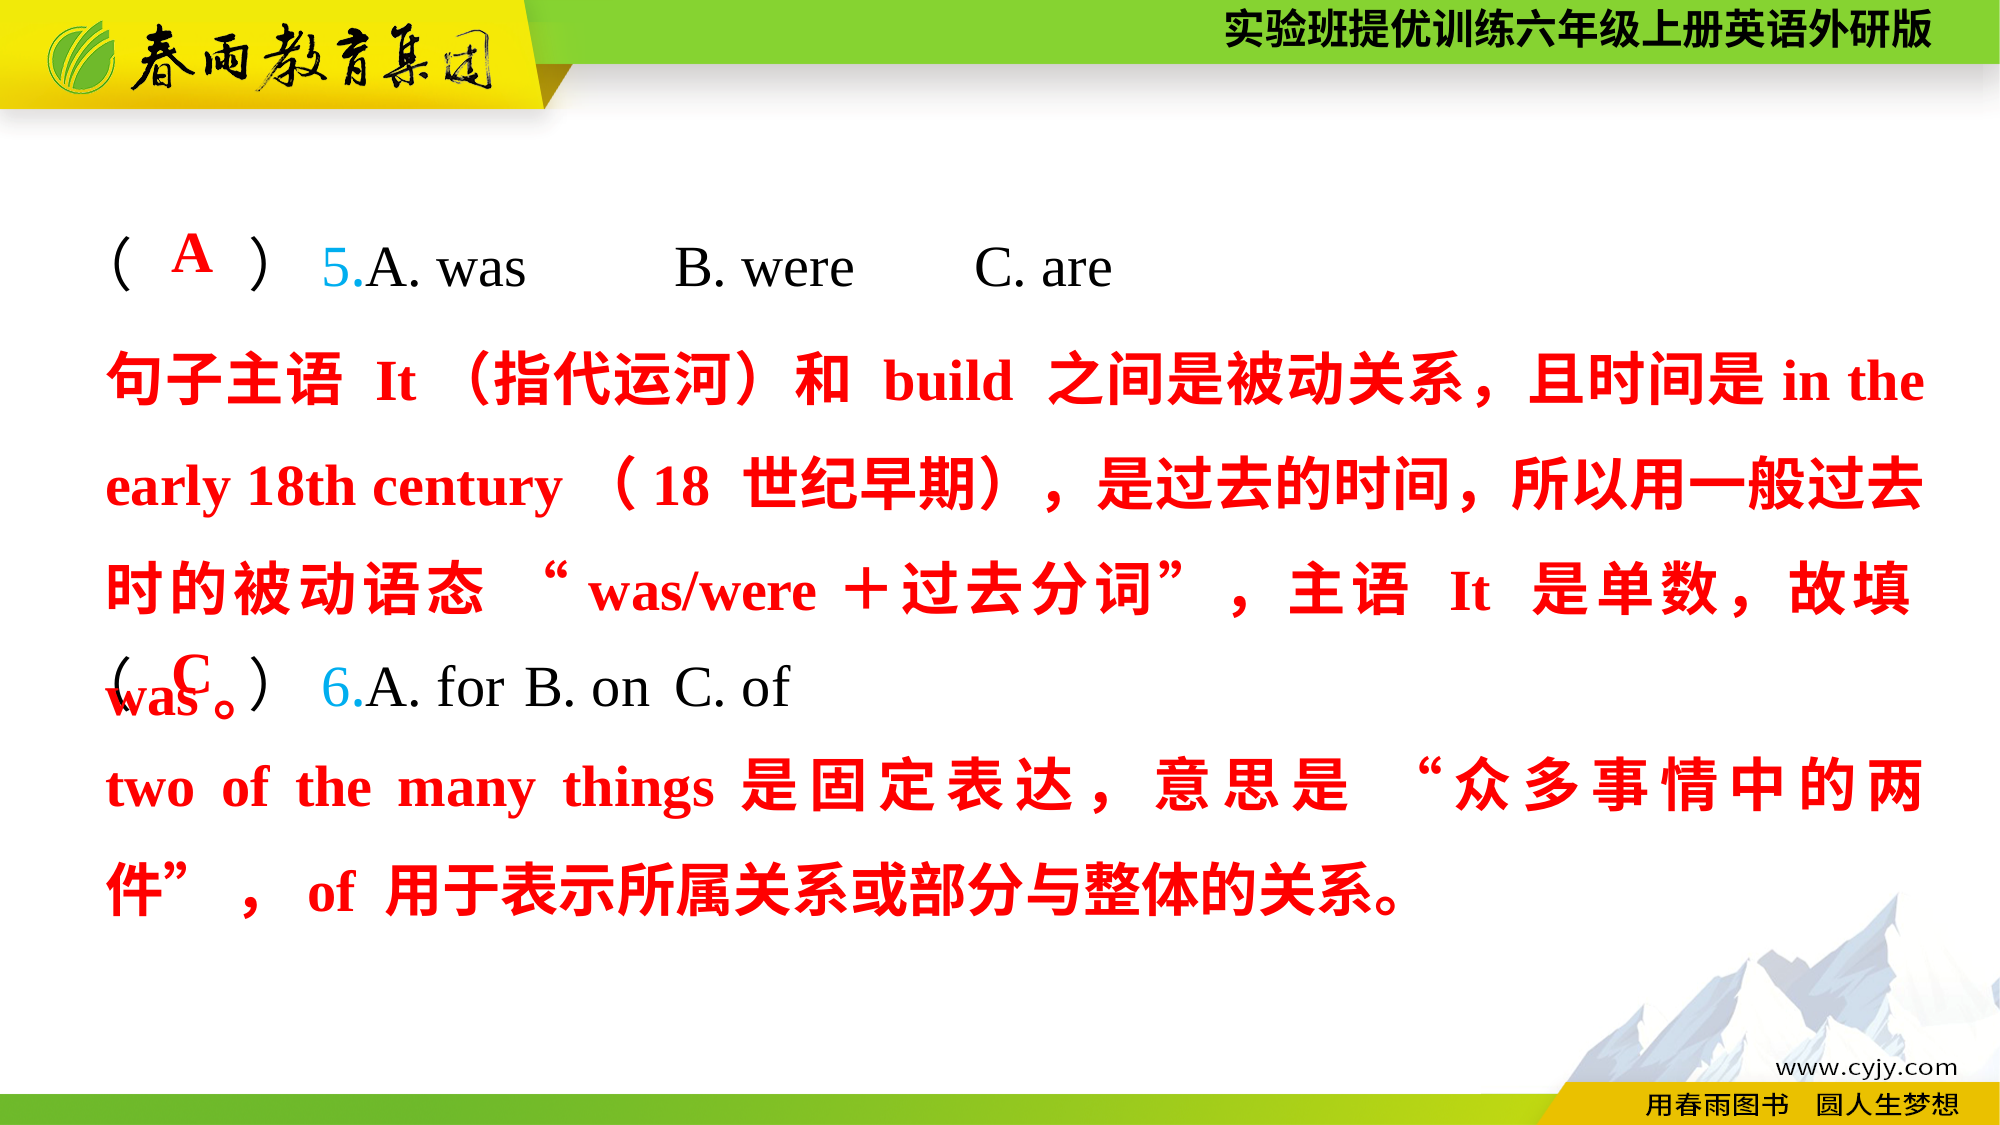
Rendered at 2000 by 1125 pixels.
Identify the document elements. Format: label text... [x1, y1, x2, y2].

text_box C [156, 627, 232, 705]
text_box 句子主语 It（指代运河）和 build 之间是被动关系，且时间是in the early 18th century（18 世纪早期），是过去的时间，所以用一般过去时的被动语态 “was/were＋过去分词”，主语 It 是单数，故填was。 [90, 299, 1941, 705]
text_box A [156, 206, 232, 292]
list （ ）5.A. was B. were C. are （ ）6.A. for B. on C. of [59, 185, 1944, 718]
picture [0, 0, 2000, 1125]
text_box two of the many things是固定表达，意思是 “众多事情中的两件” ，of 用于表示所属关系或部分与整体的关系。 [90, 705, 1941, 931]
